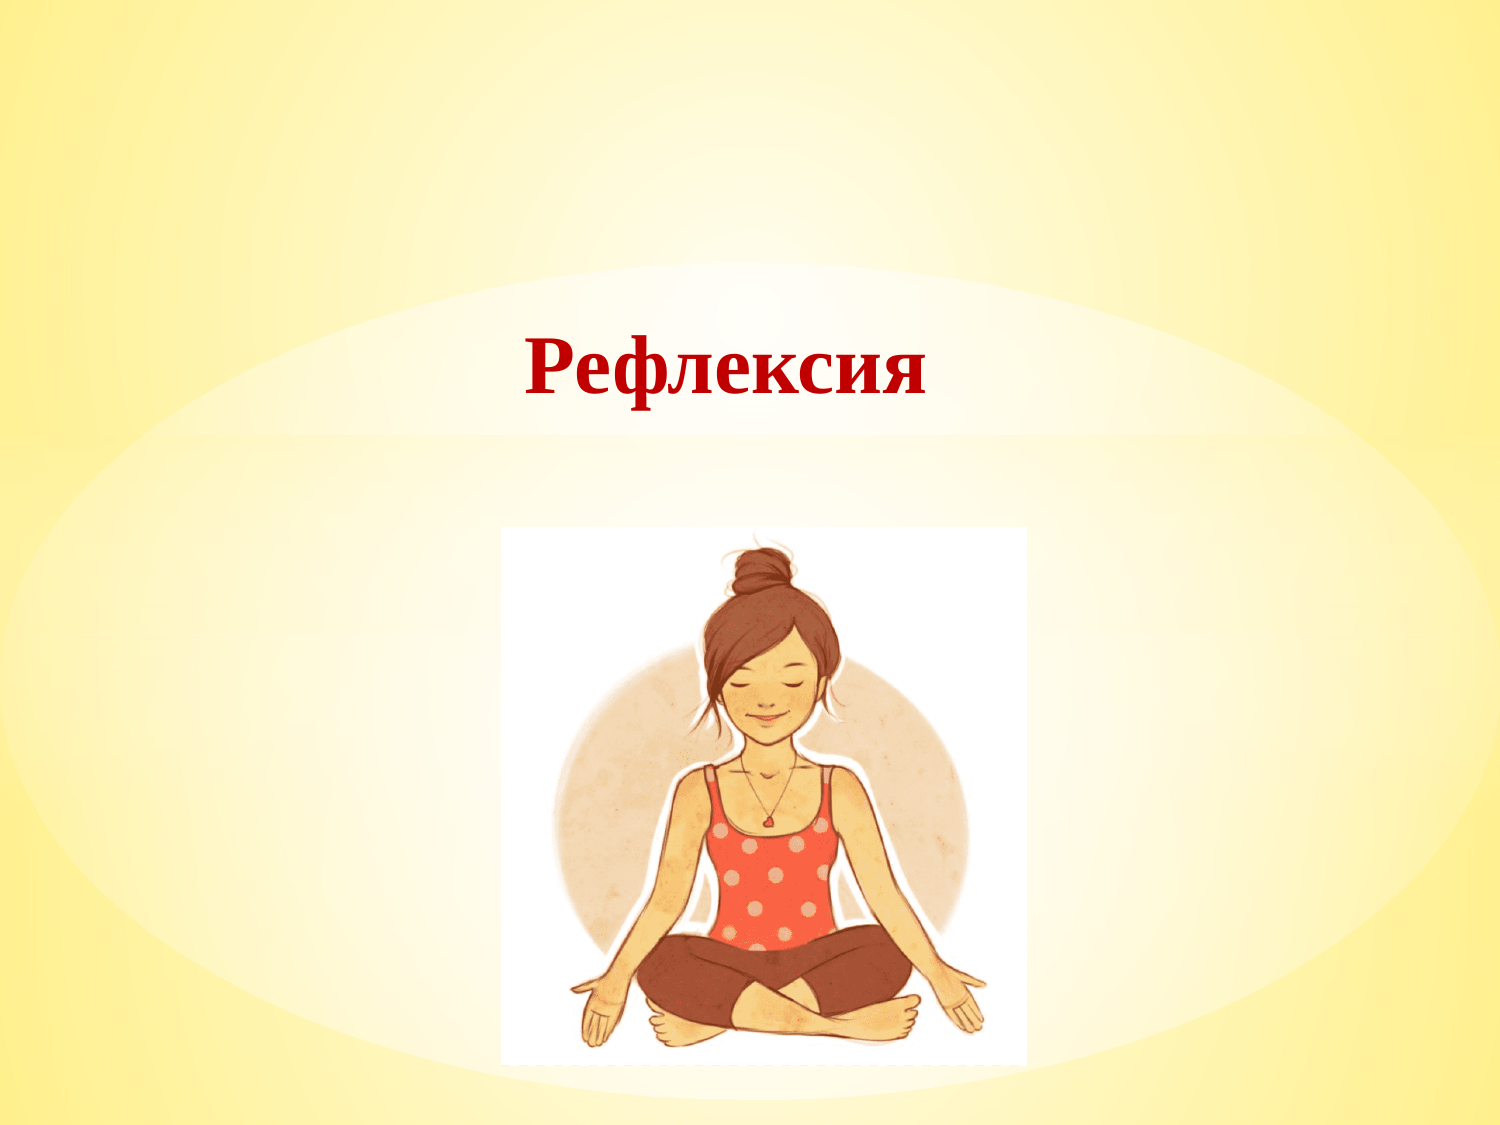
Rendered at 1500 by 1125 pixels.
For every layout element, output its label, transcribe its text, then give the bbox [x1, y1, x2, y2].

picture [501, 526, 1027, 1067]
text_box Рефлексия [371, 302, 1081, 418]
